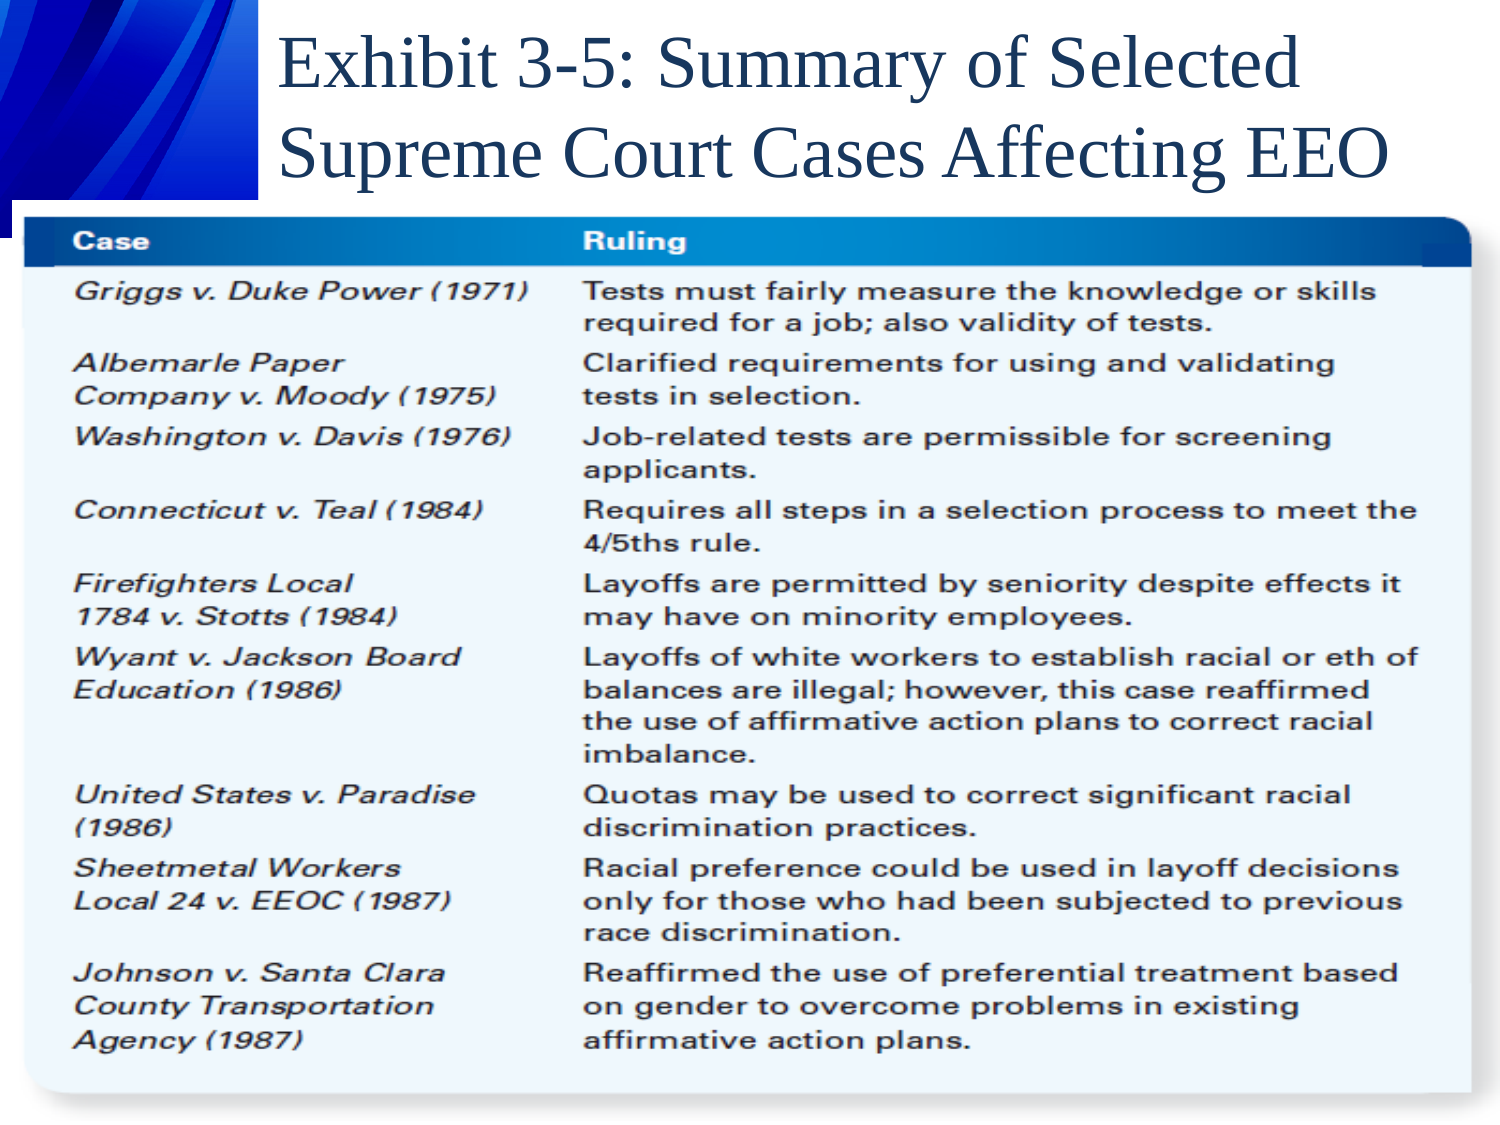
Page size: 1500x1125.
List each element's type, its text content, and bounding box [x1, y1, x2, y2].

title Exhibit 3-5: Summary of Selected Supreme Court Cases Affecting EEO [262, 24, 1413, 180]
picture [0, 0, 1500, 1121]
